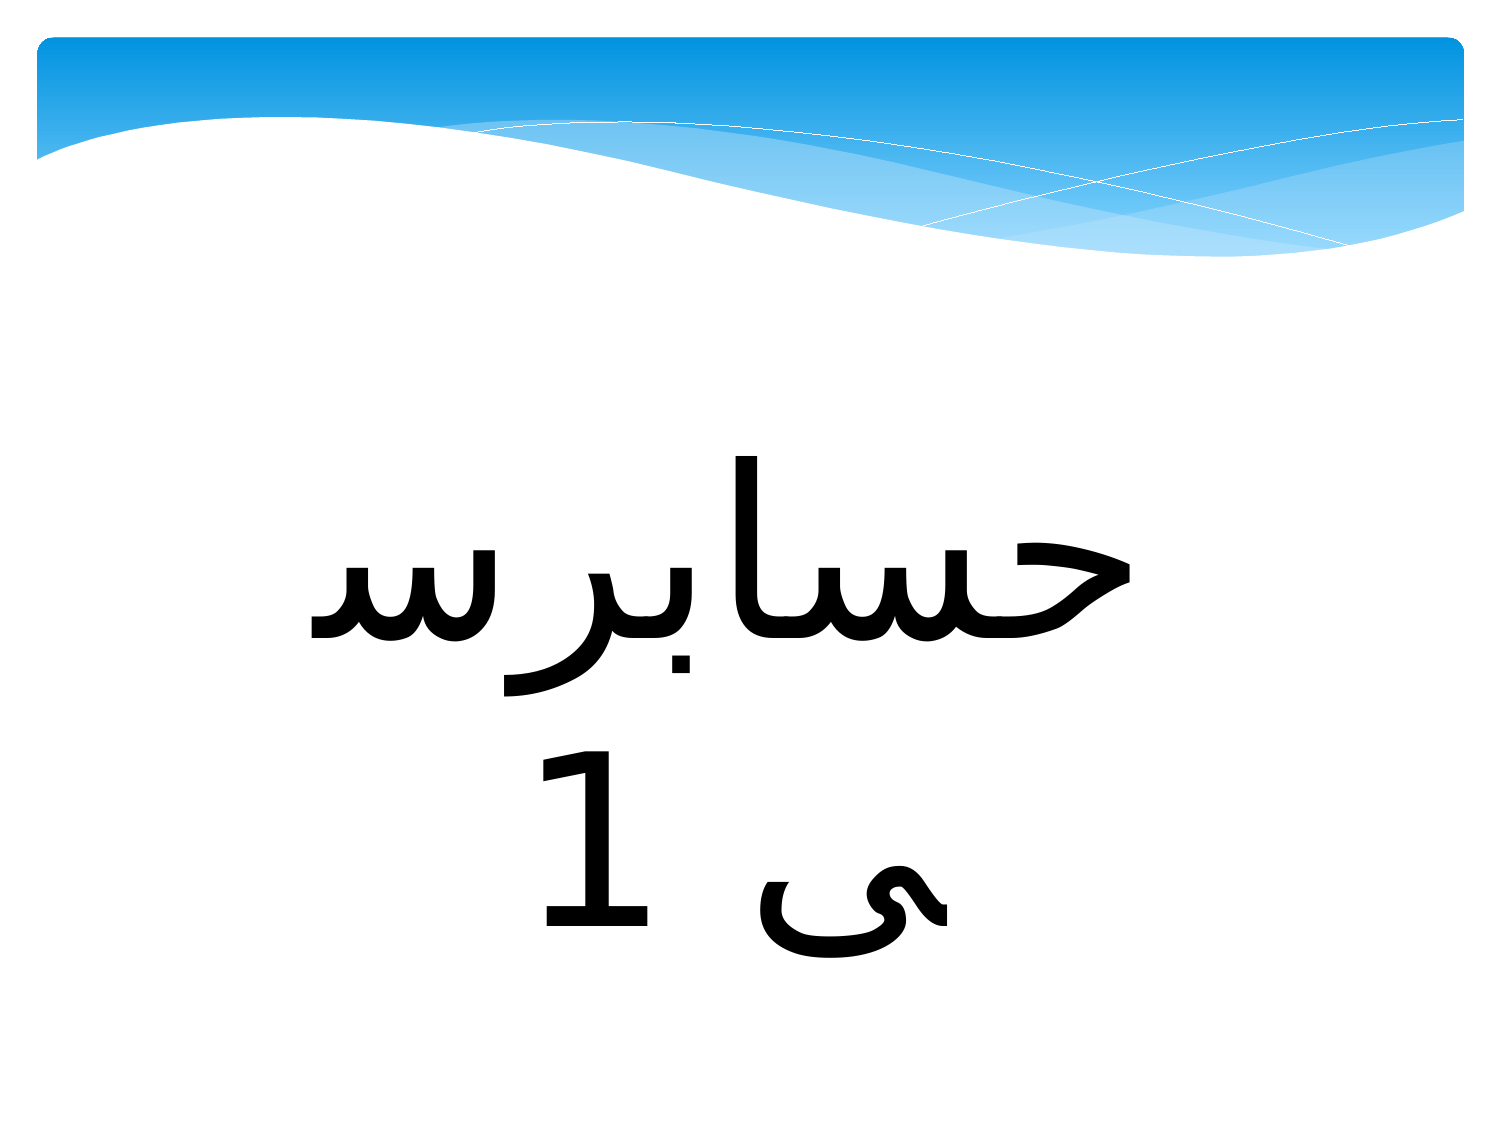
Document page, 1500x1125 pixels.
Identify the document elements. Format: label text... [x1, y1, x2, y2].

subtitle حسابرسی 1 [206, 391, 1257, 634]
